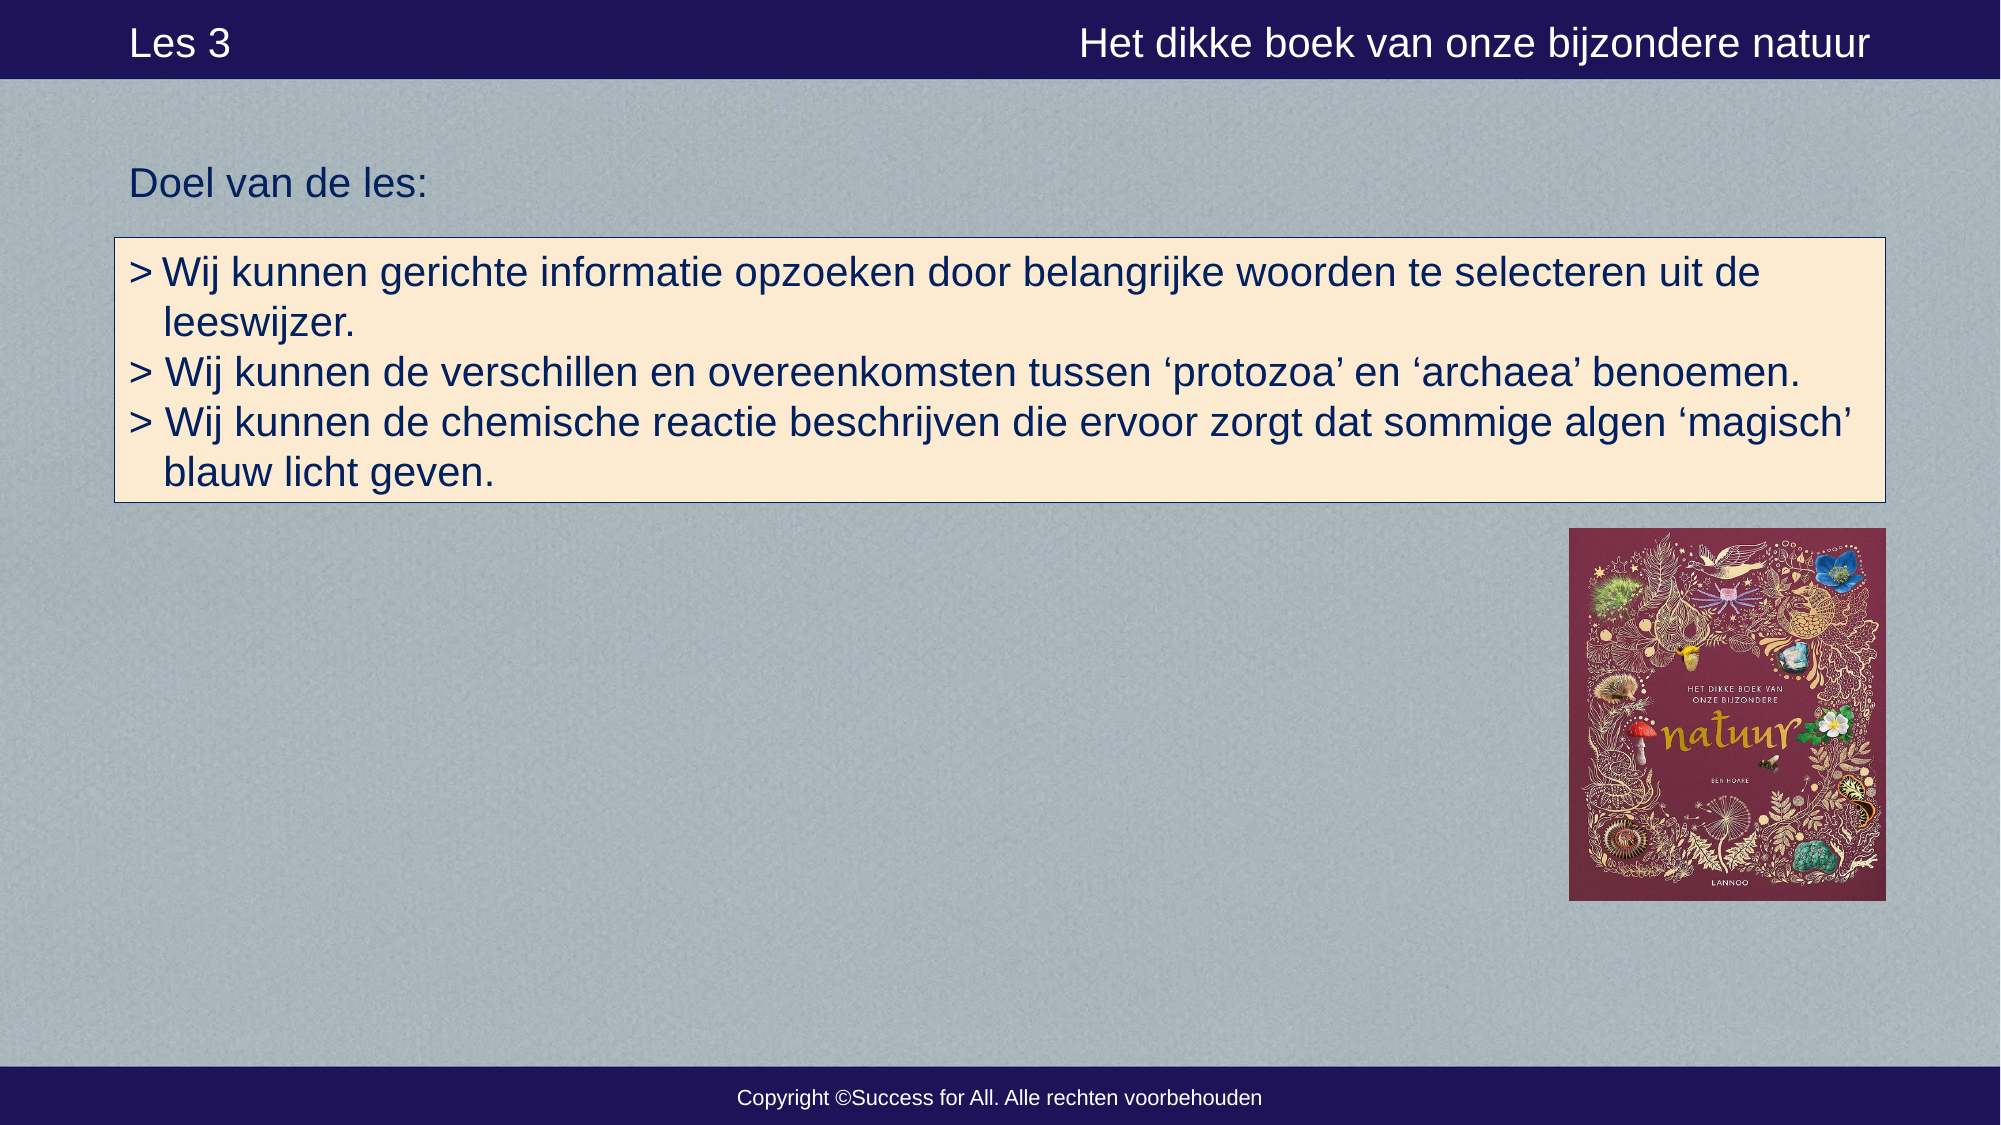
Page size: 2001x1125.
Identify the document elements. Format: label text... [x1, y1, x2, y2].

text_box Doel van de les: [113, 148, 1635, 214]
text_box > Wij kunnen gerichte informatie opzoeken door belangrijke woorden te selecteren uit de leeswijzer. > Wij kunnen de verschillen en overeenkomsten tussen ‘protozoa’ en ‘archaea’ benoemen. > Wij kunnen de chemische reactie beschrijven die ervoor zorgt dat sommige algen ‘magisch’ blauw licht geven. [114, 237, 1886, 503]
text_box Les 3 [114, 8, 354, 73]
picture [0, 0, 2001, 1125]
text_box Het dikke boek van onze bijzondere natuur [999, 8, 1886, 73]
text_box Copyright ©Success for All. Alle rechten voorbehouden [0, 1076, 2000, 1125]
